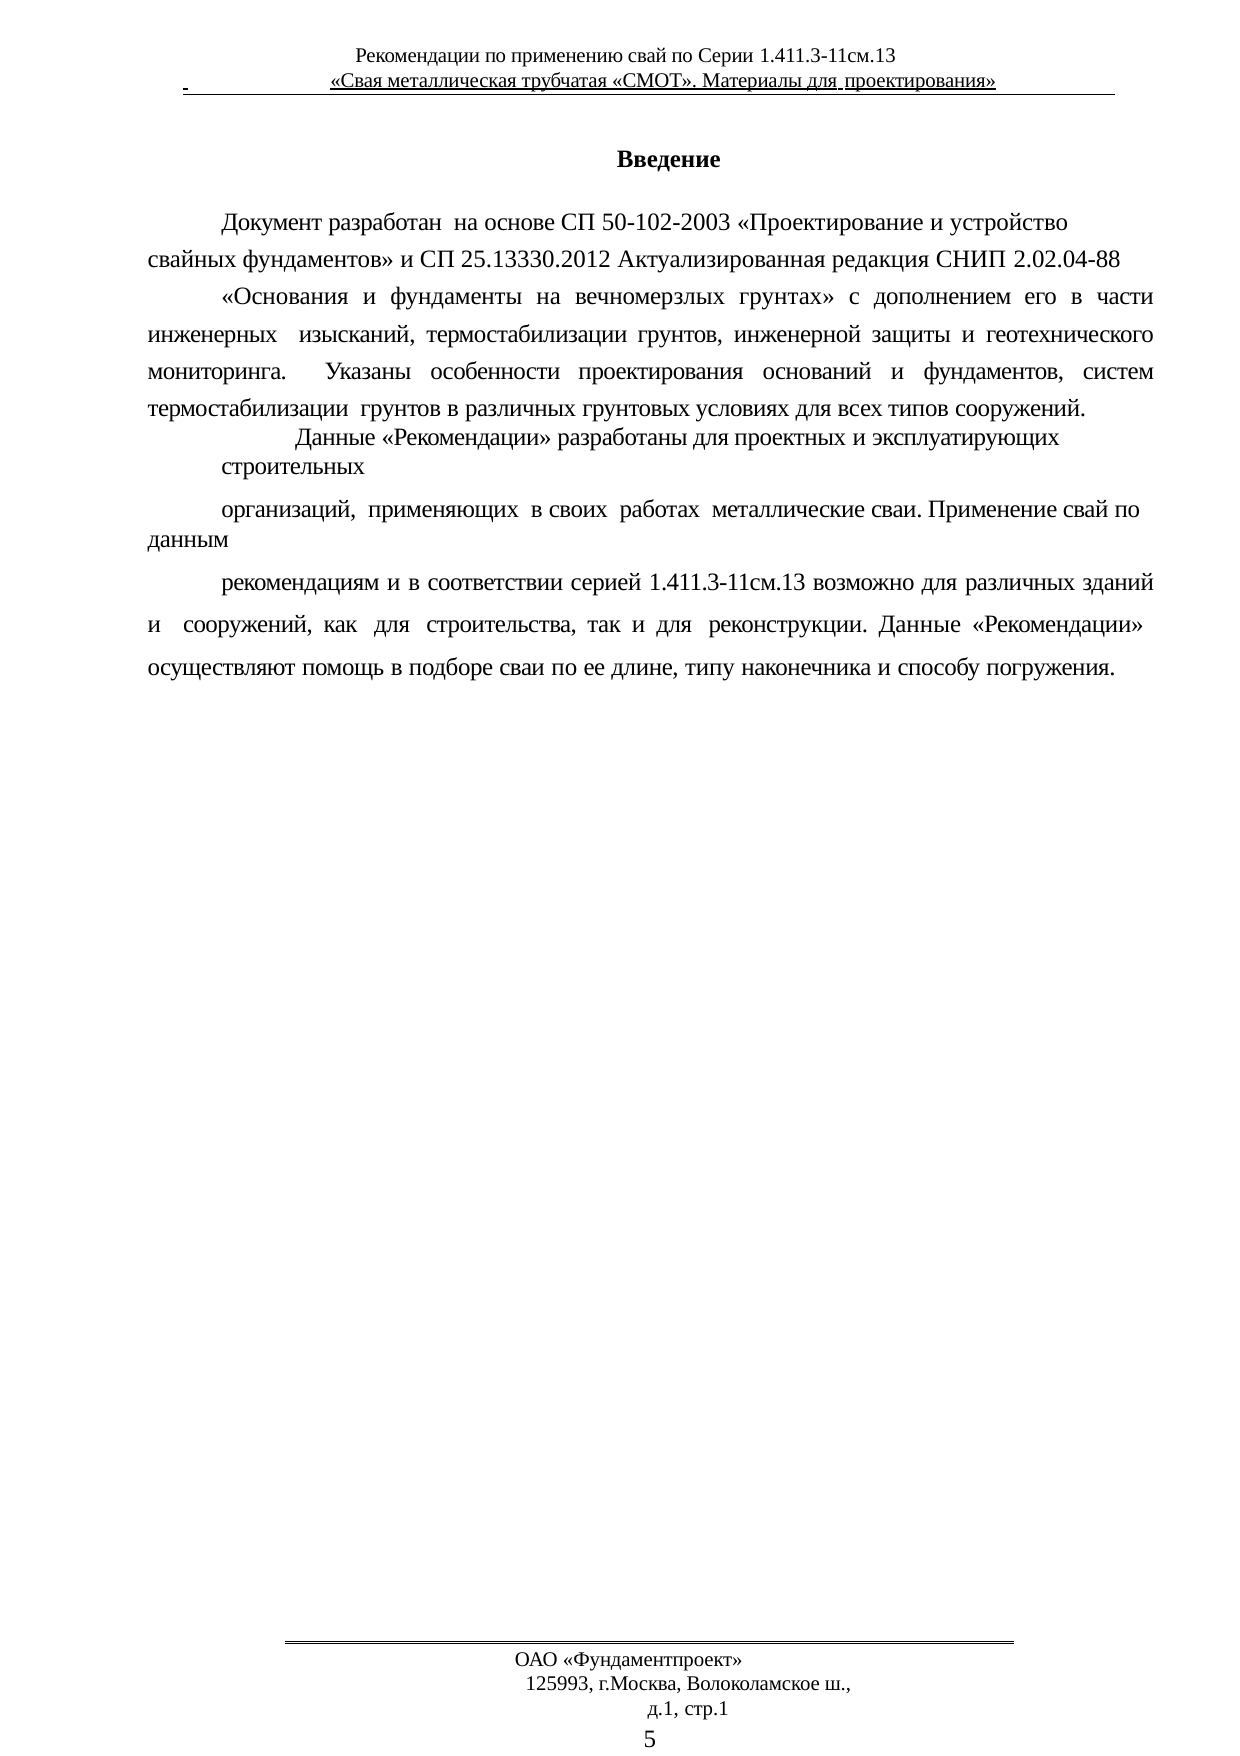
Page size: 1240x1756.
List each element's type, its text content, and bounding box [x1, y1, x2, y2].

slide_number ОАО «Фундаментпроект» 125993, г.Москва, Волоколамское ш., д.1, стр.1 5 [437, 1646, 862, 1756]
text_box Рекомендации по применению свай по Серии 1.411.3-11см.13 «Свая металлическая трубчатая «СМОТ». Материалы для проектирования» Введение Документ разработан на основе СП 50-102-2003 «Проектирование и устройство свайных фундаментов» и СП 25.13330.2012 Актуализированная редакция СНИП 2.02.04-88 «Основания и фундаменты на вечномерзлых грунтах» с дополнением его в части инженерных изысканий, термостабилизации грунтов, инженерной защиты и геотехнического мониторинга. Указаны особенности проектирования оснований и фундаментов, систем термостабилизации грунтов в различных грунтовых условиях для всех типов сооружений. Данные «Рекомендации» разработаны для проектных и эксплуатирующих строительных организаций, применяющих в своих работах металлические сваи. Применение свай по данным рекомендациям и в соответствии серией 1.411.3-11см.13 возможно для различных зданий и сооружений, как для строительства, так и для реконструкции. Данные «Рекомендации» осуществляют помощь в подборе сваи по ее длине, типу наконечника и способу погружения. [145, 40, 1155, 681]
